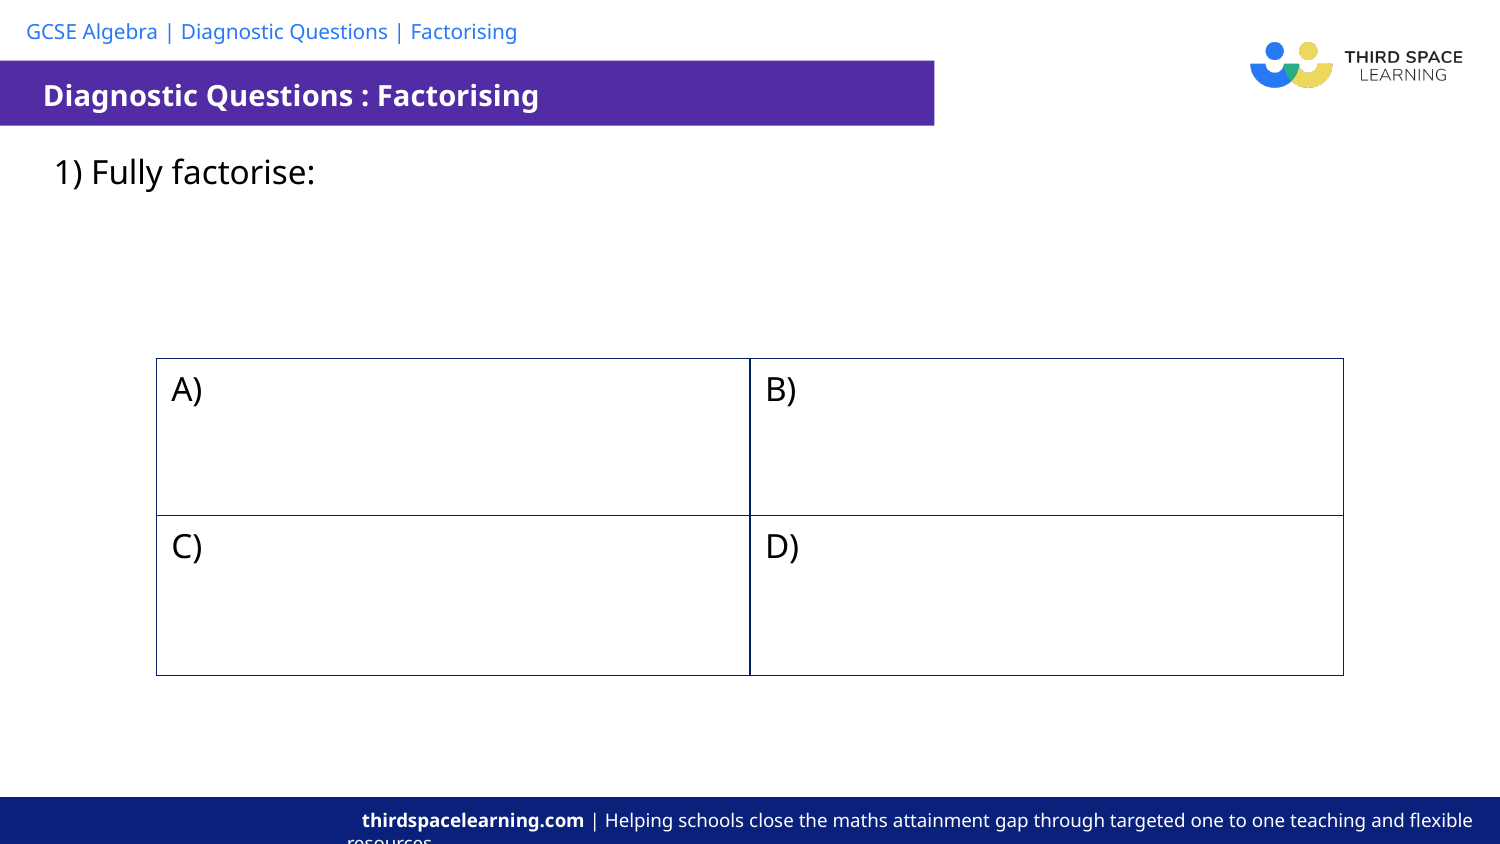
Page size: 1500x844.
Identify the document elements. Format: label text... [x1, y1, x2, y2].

text_box Diagnostic Questions : Factorising [27, 61, 849, 127]
picture [1250, 33, 1465, 99]
